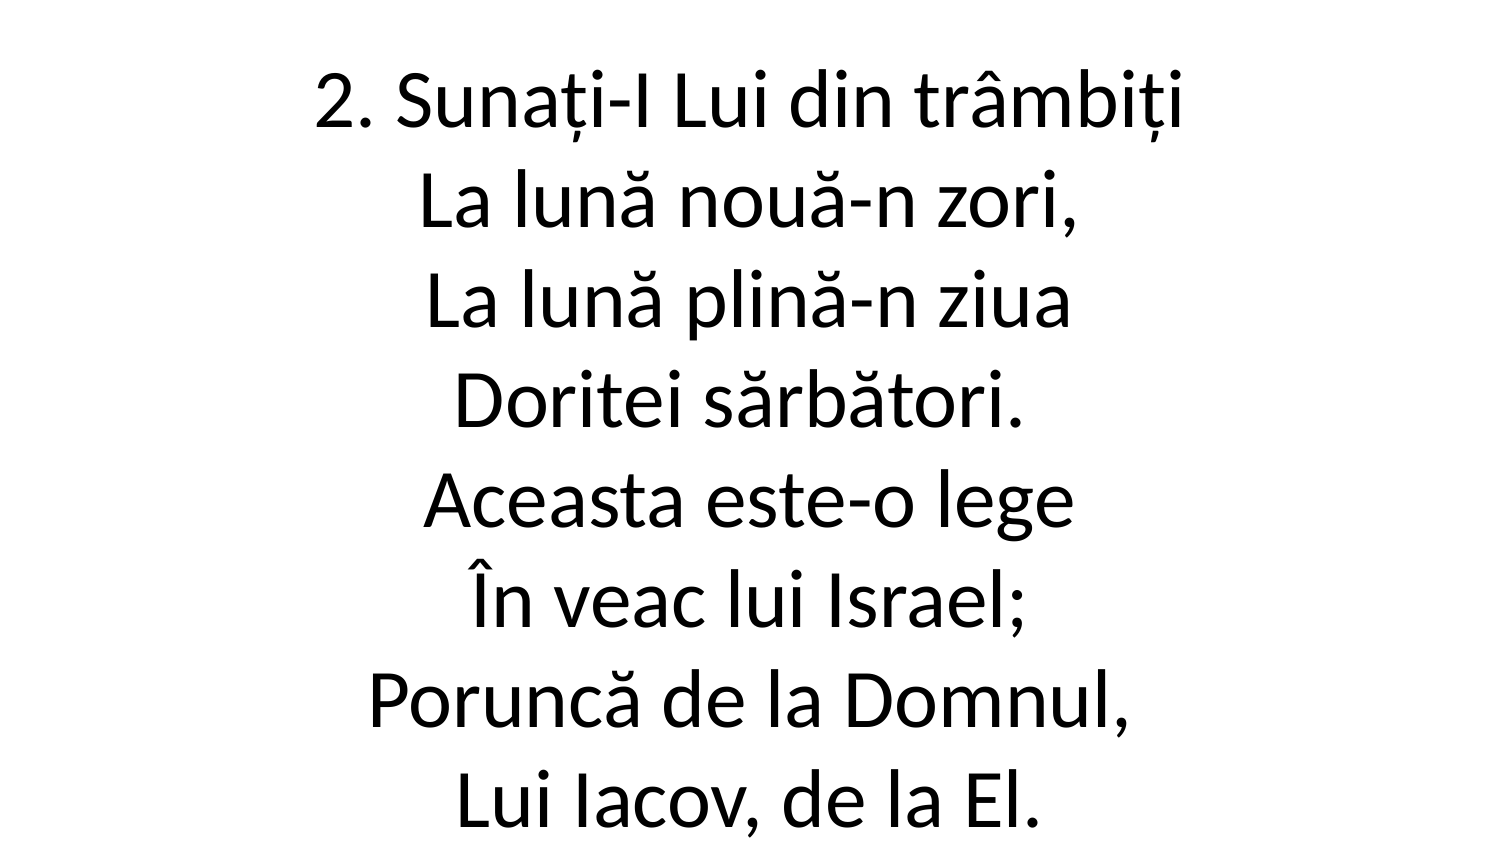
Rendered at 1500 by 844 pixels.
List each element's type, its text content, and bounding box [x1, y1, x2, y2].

text_box 2. Sunați-I Lui din trâmbiți La lună nouă-n zori, La lună plină-n ziua Doritei sărbători. Aceasta este-o lege În veac lui Israel; Poruncă de la Domnul, Lui Iacov, de la El. [298, 0, 1201, 844]
